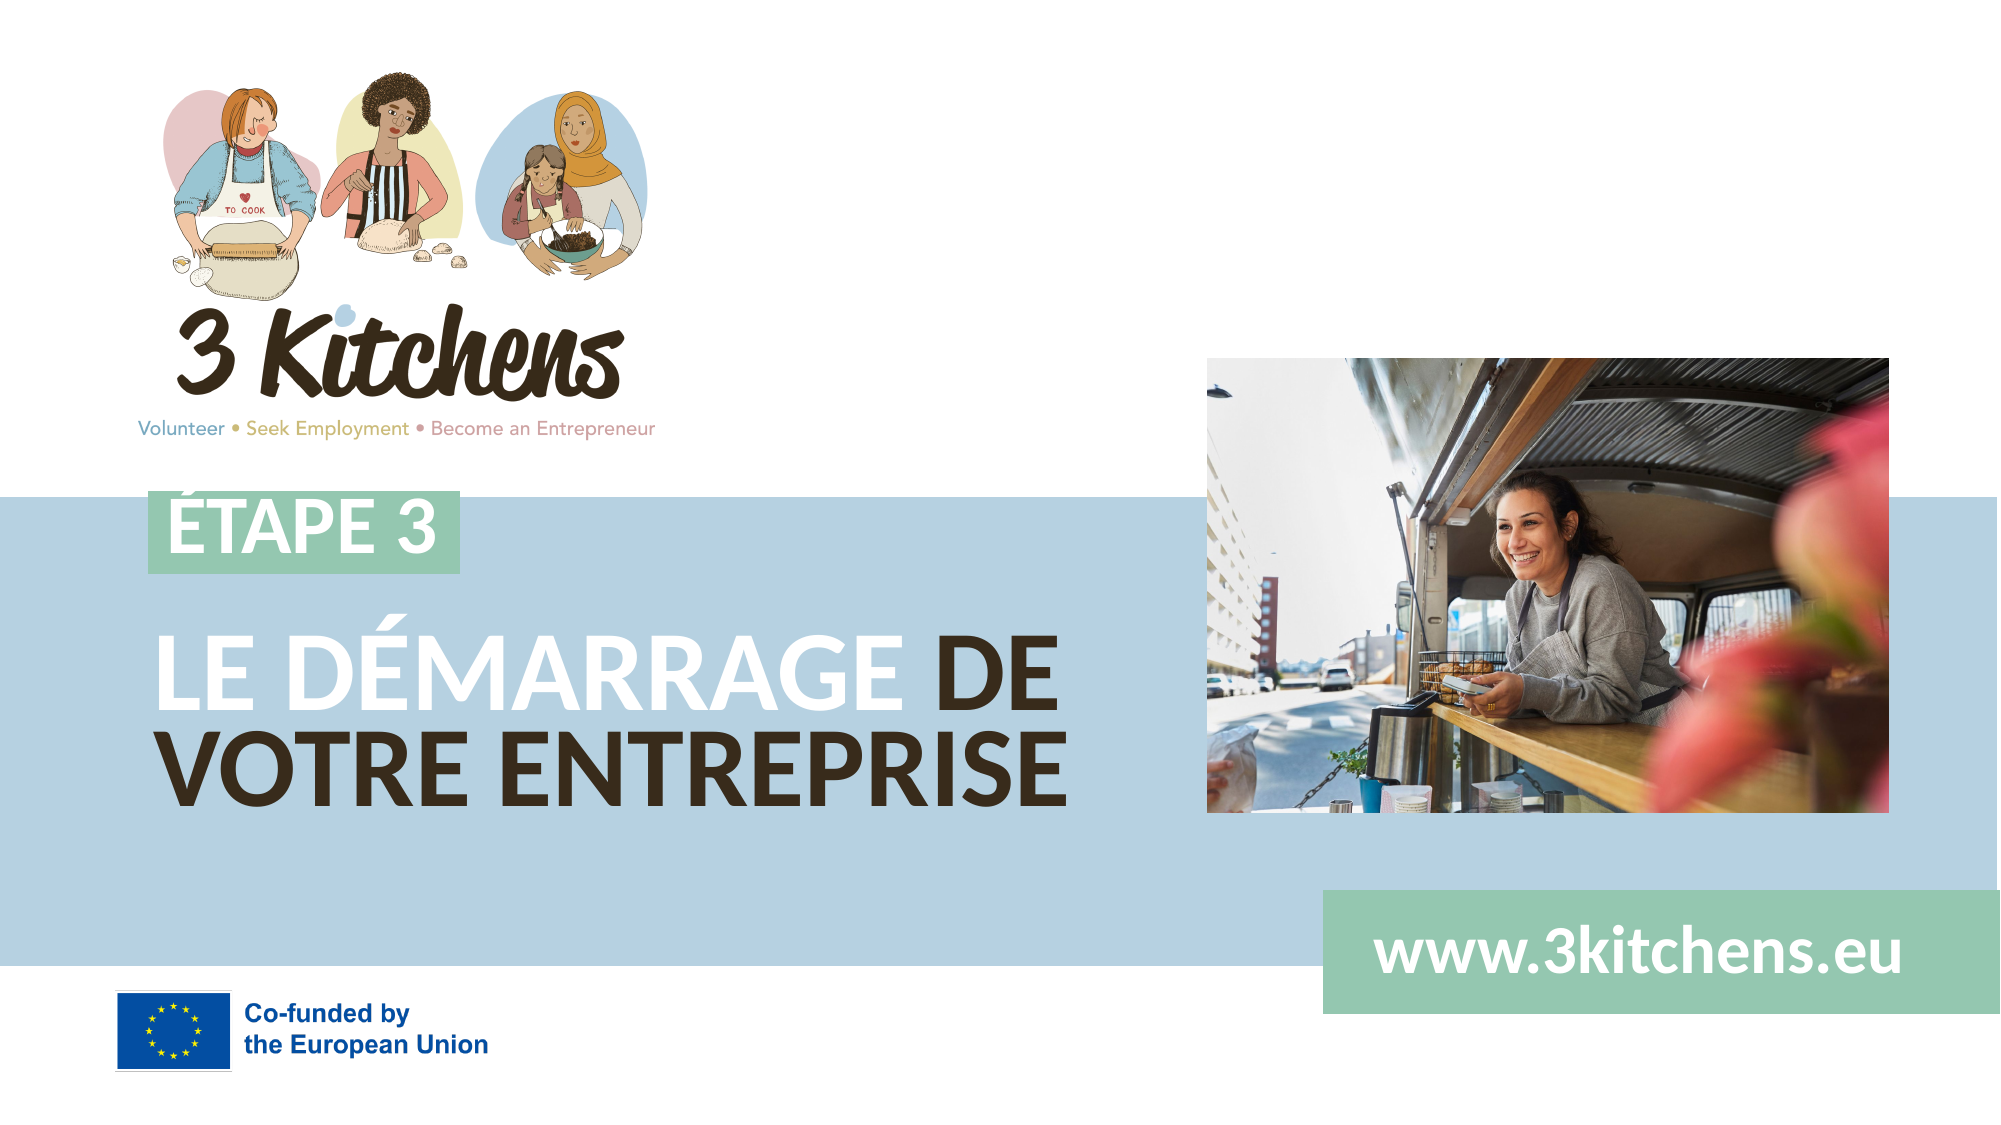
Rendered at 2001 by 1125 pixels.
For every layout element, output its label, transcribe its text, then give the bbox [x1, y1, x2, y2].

picture [105, 25, 712, 465]
picture [1206, 358, 1889, 813]
picture [112, 988, 516, 1074]
text_box LE DÉMARRAGE DE VOTRE ENTREPRISE [138, 630, 1111, 746]
text_box ÉTAPE 3. [132, 466, 979, 555]
list www.3kitchens.eu [1323, 891, 1921, 1012]
